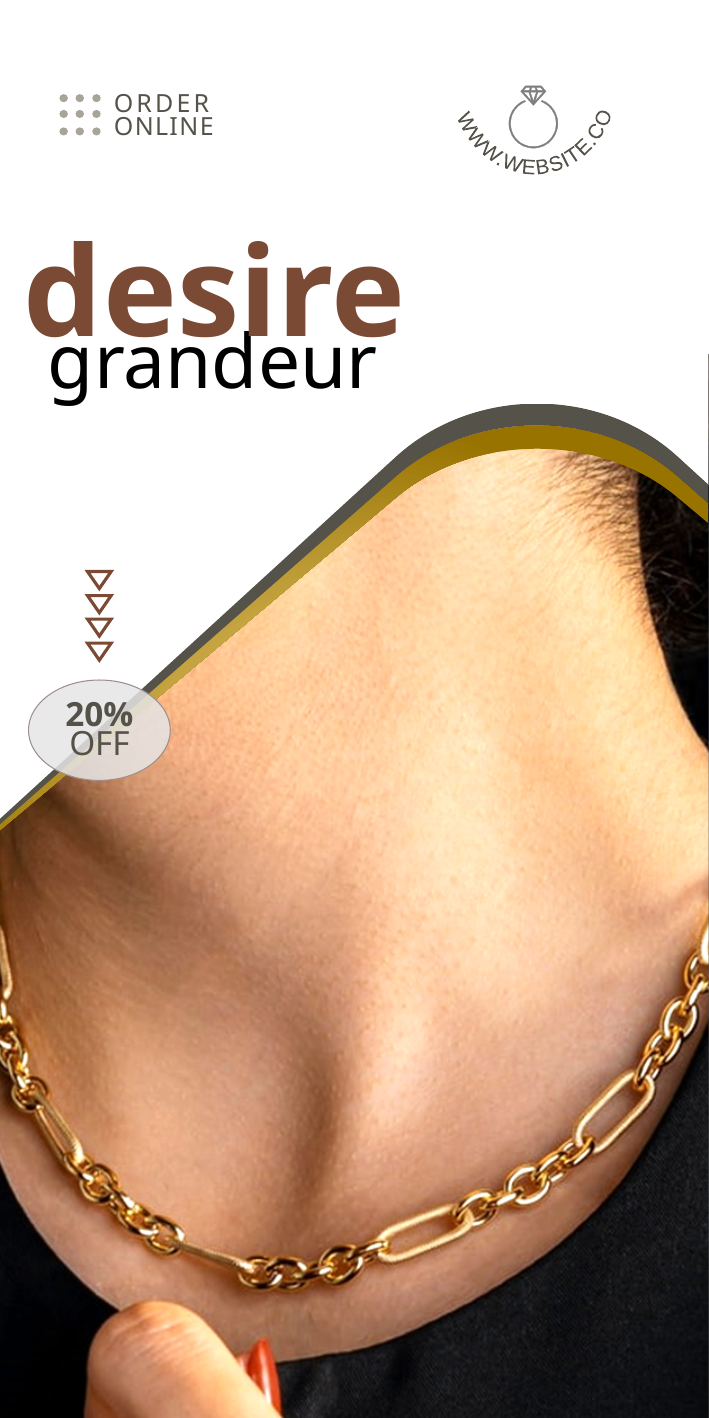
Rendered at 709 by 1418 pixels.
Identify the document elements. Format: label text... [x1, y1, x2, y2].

text_box desire [9, 204, 421, 354]
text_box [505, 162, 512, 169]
picture [0, 354, 709, 1418]
text_box ORDER ONLINE [99, 87, 229, 148]
picture [489, 72, 578, 162]
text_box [87, 571, 112, 661]
text_box [0, 0, 709, 354]
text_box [59, 94, 101, 136]
